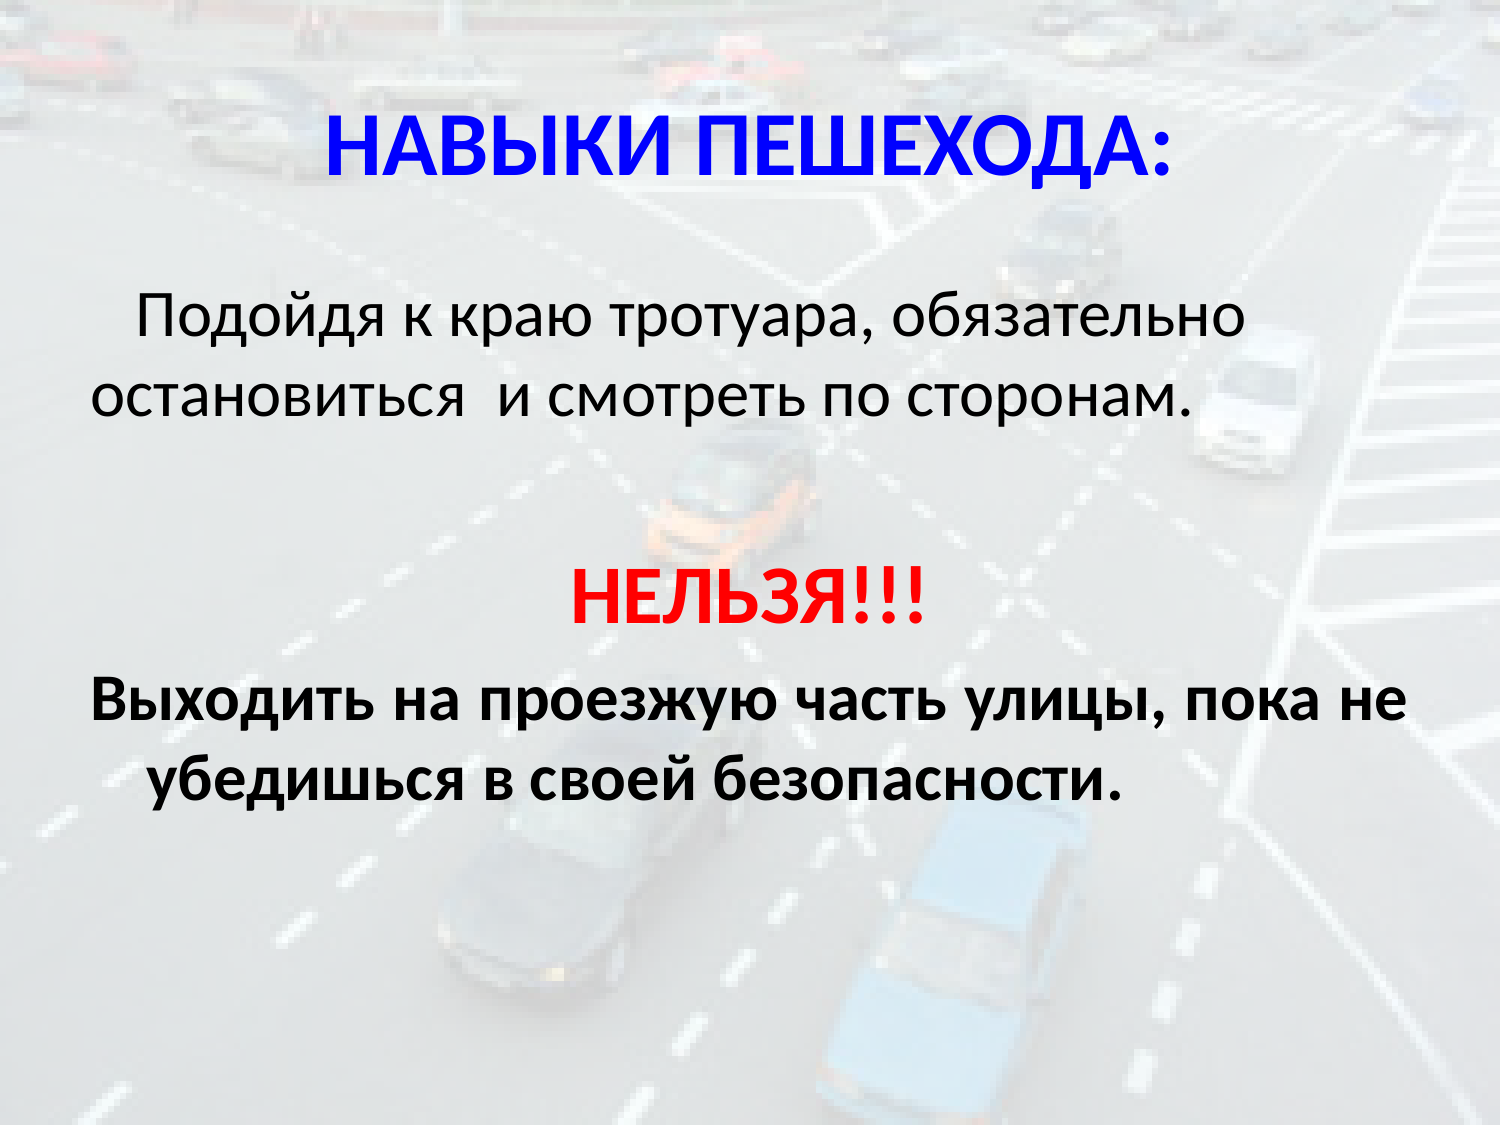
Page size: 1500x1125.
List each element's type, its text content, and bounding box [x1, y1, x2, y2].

list Подойдя к краю тротуара, обязательно остановиться и смотреть по сторонам. НЕЛЬЗЯ!!! Выходить на проезжую часть улицы, пока не убедишься в своей безопасности. [74, 262, 1426, 1006]
title НАВЫКИ ПЕШЕХОДА: [74, 44, 1426, 233]
